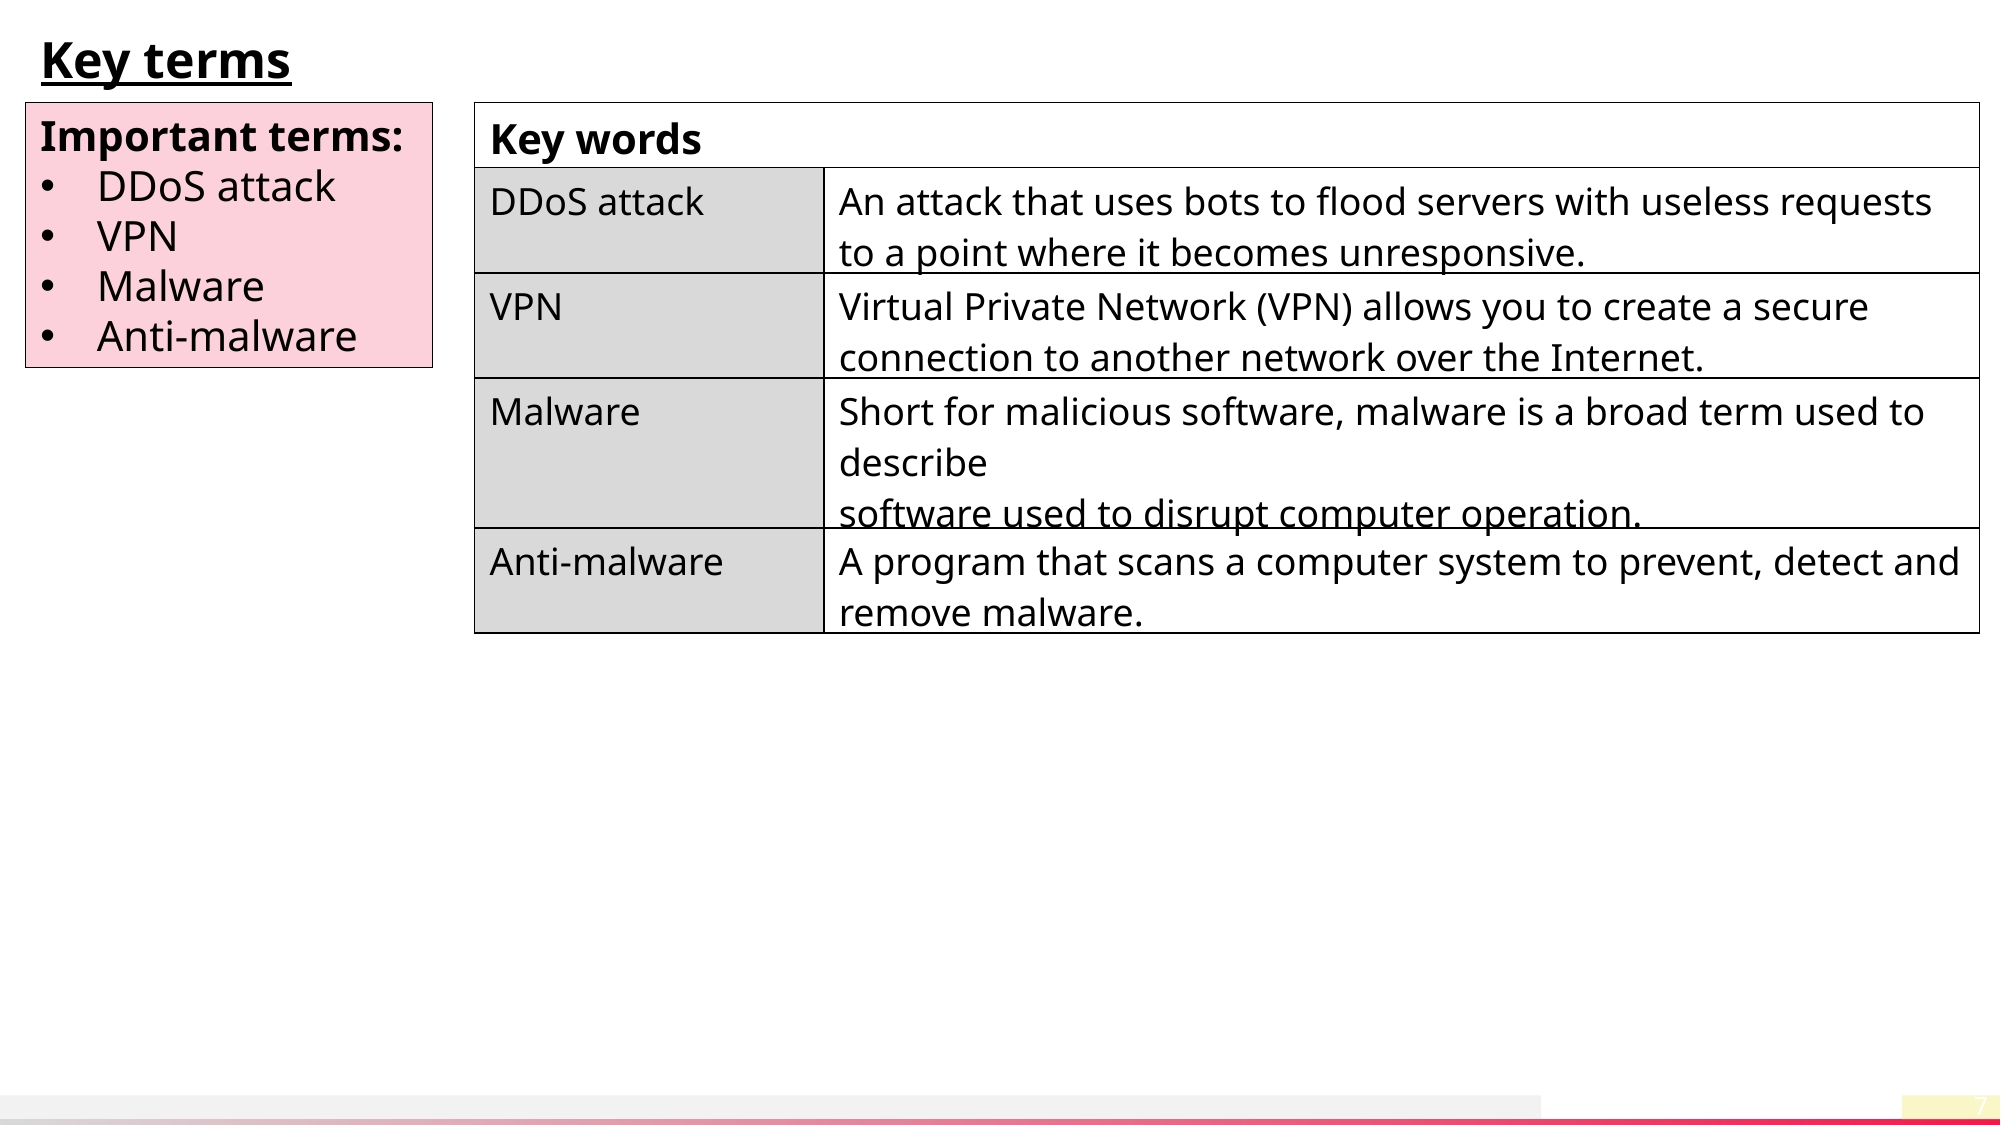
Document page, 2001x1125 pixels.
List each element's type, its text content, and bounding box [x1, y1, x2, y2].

table_cell DDoS attack [475, 168, 823, 272]
table_cell Malware [475, 379, 823, 527]
table_header Key words [475, 103, 1979, 167]
text_box Key terms [25, 21, 861, 96]
text_box Important terms: DDoS attack VPN Malware Anti-malware [25, 102, 433, 368]
table_cell Virtual Private Network (VPN) allows you to create a secure connection to another network over the Internet. [825, 274, 1979, 377]
table_cell Anti-malware [475, 529, 823, 632]
table_cell A program that scans a computer system to prevent, detect and remove malware. [825, 529, 1979, 632]
table_cell VPN [475, 274, 823, 377]
table_cell An attack that uses bots to flood servers with useless requests to a point where it becomes unresponsive. [825, 168, 1979, 272]
table_cell Short for malicious software, malware is a broad term used to describe software used to disrupt computer operation. [825, 379, 1979, 527]
slide_number 7 [1901, 1095, 2000, 1120]
